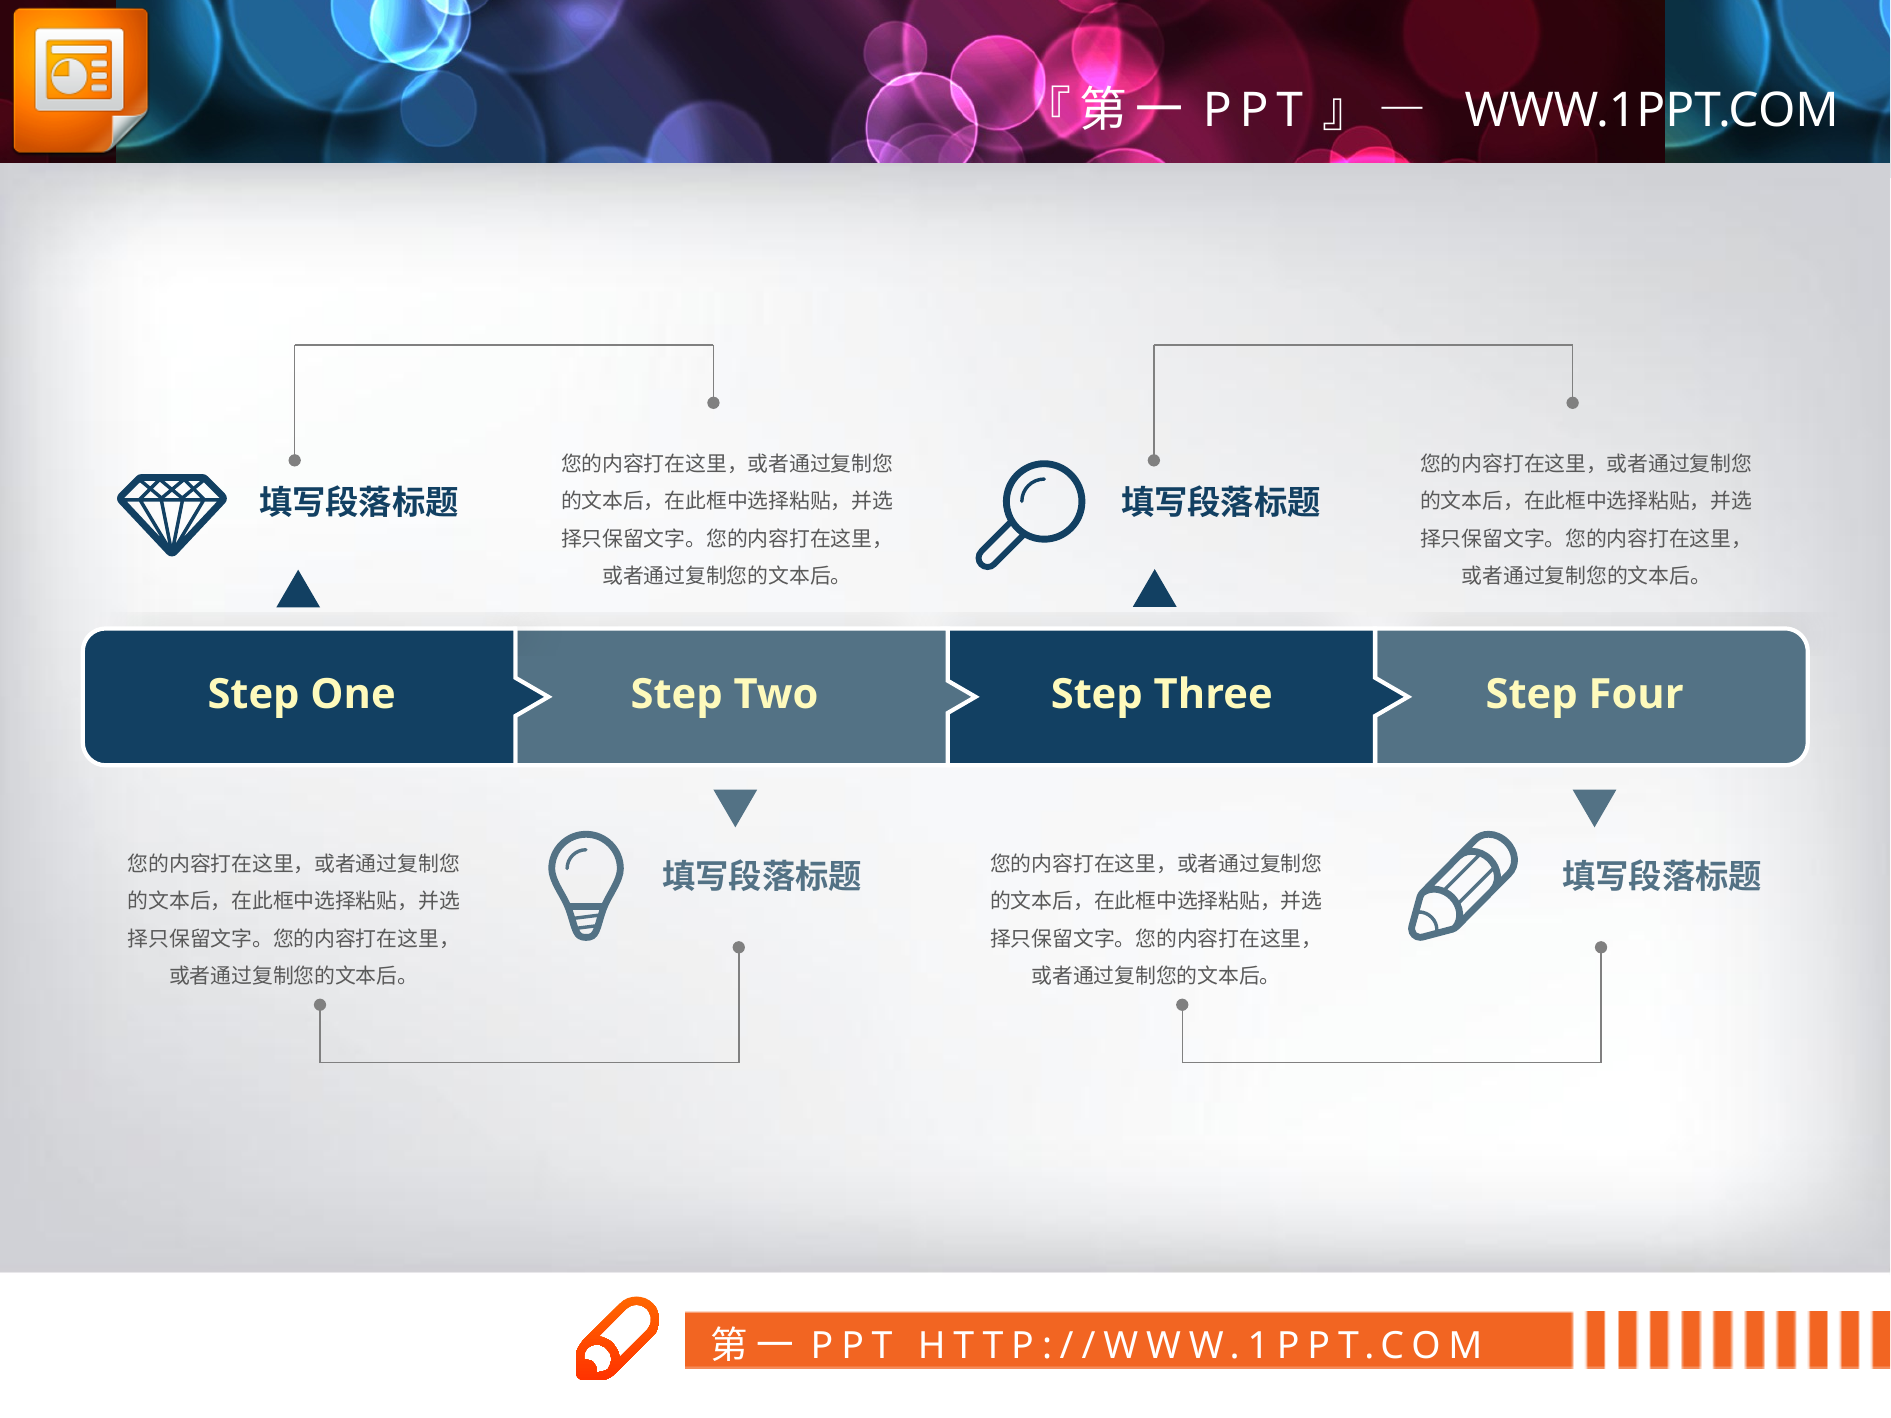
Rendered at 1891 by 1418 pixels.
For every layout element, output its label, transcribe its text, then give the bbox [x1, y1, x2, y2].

text_box [82, 628, 549, 766]
picture [0, 0, 1891, 1275]
text_box Step Two [615, 659, 834, 724]
text_box [1408, 830, 1518, 941]
text_box 您的内容打在这里，或者通过复制您的文本后，在此框中选择粘贴，并选择只保留文字。您的内容打在这里，或者通过复制您的文本后。 [105, 830, 483, 996]
text_box [713, 789, 758, 828]
text_box Step One [192, 659, 411, 724]
text_box [276, 569, 321, 608]
text_box [948, 628, 1409, 766]
text_box 填写段落标题 [1547, 848, 1777, 903]
text_box Step Four [1470, 659, 1699, 724]
text_box Step Three [1036, 659, 1288, 724]
text_box [117, 474, 227, 557]
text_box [548, 830, 625, 942]
text_box [1132, 569, 1177, 607]
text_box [975, 460, 1086, 571]
text_box [516, 628, 976, 766]
text_box 填写段落标题 [244, 474, 474, 529]
text_box [1376, 628, 1808, 766]
picture [685, 1311, 1891, 1369]
text_box 您的内容打在这里，或者通过复制您的文本后，在此框中选择粘贴，并选择只保留文字。您的内容打在这里，或者通过复制您的文本后。 [538, 430, 916, 596]
text_box 您的内容打在这里，或者通过复制您的文本后，在此框中选择粘贴，并选择只保留文字。您的内容打在这里，或者通过复制您的文本后。 [1397, 430, 1775, 596]
text_box 您的内容打在这里，或者通过复制您的文本后，在此框中选择粘贴，并选择只保留文字。您的内容打在这里，或者通过复制您的文本后。 [967, 830, 1345, 996]
text_box [1572, 789, 1617, 828]
text_box 填写段落标题 [1106, 474, 1336, 529]
text_box 填写段落标题 [647, 848, 877, 903]
